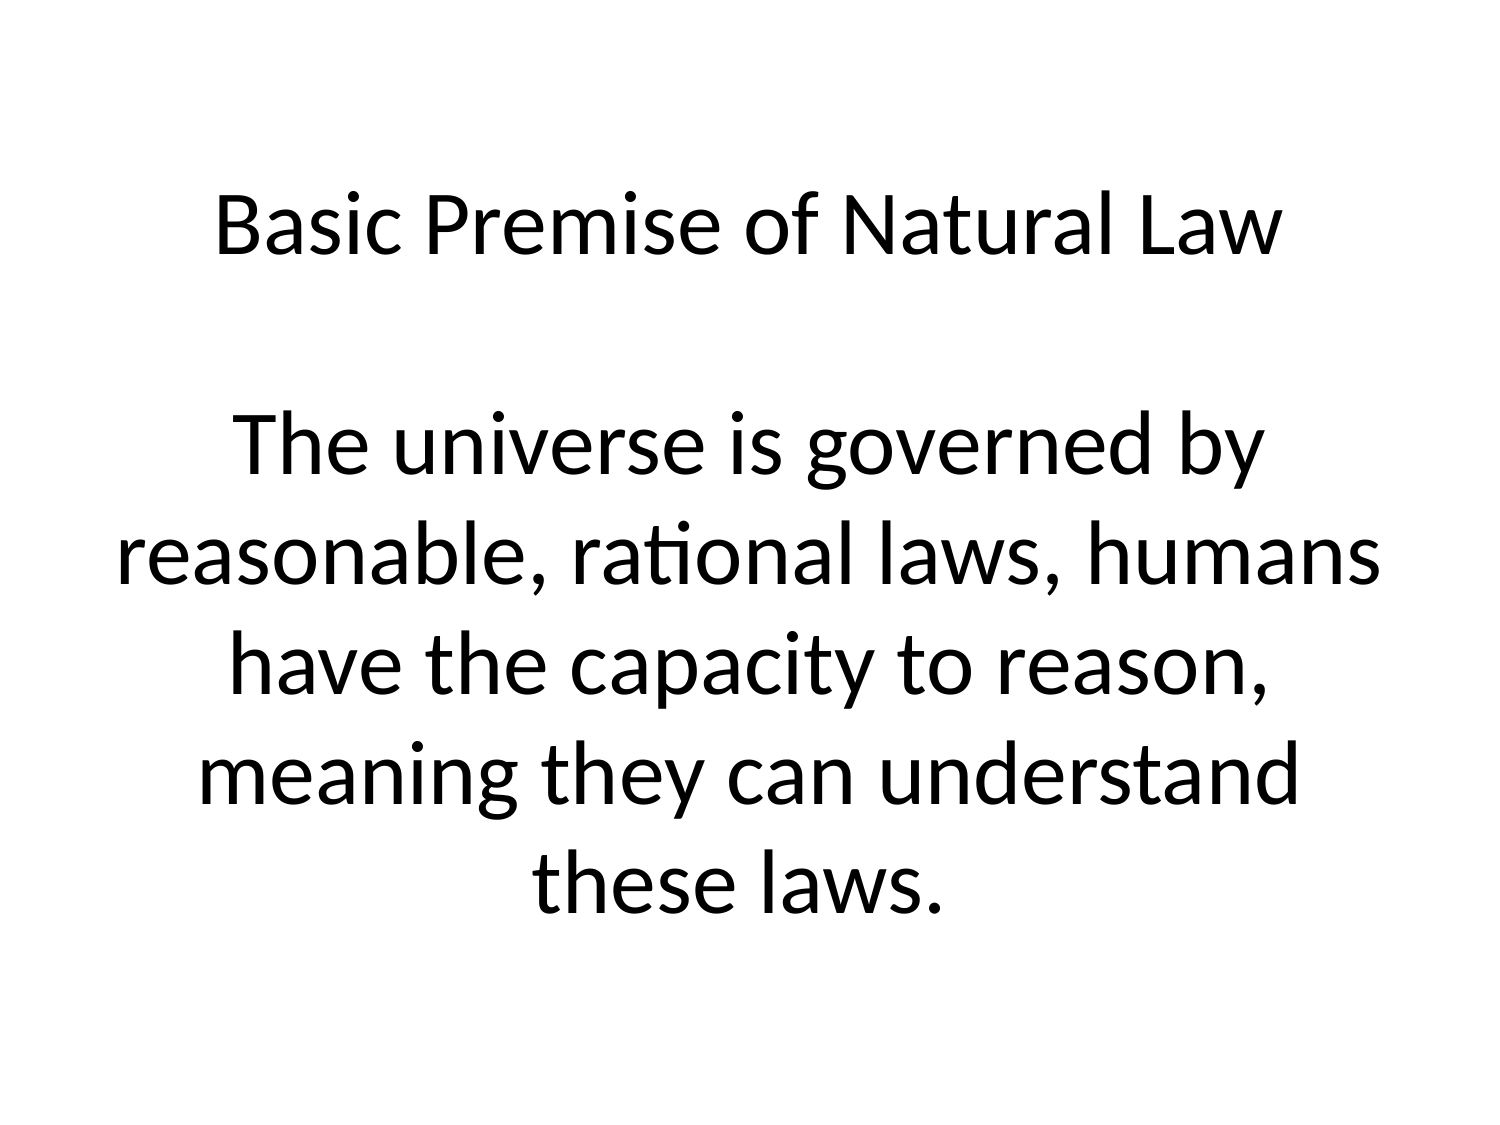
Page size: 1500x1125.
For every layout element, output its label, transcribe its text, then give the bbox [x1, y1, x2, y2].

title Basic Premise of Natural Law The universe is governed by reasonable, rational laws, humans have the capacity to reason, meaning they can understand these laws. [74, 44, 1426, 1051]
